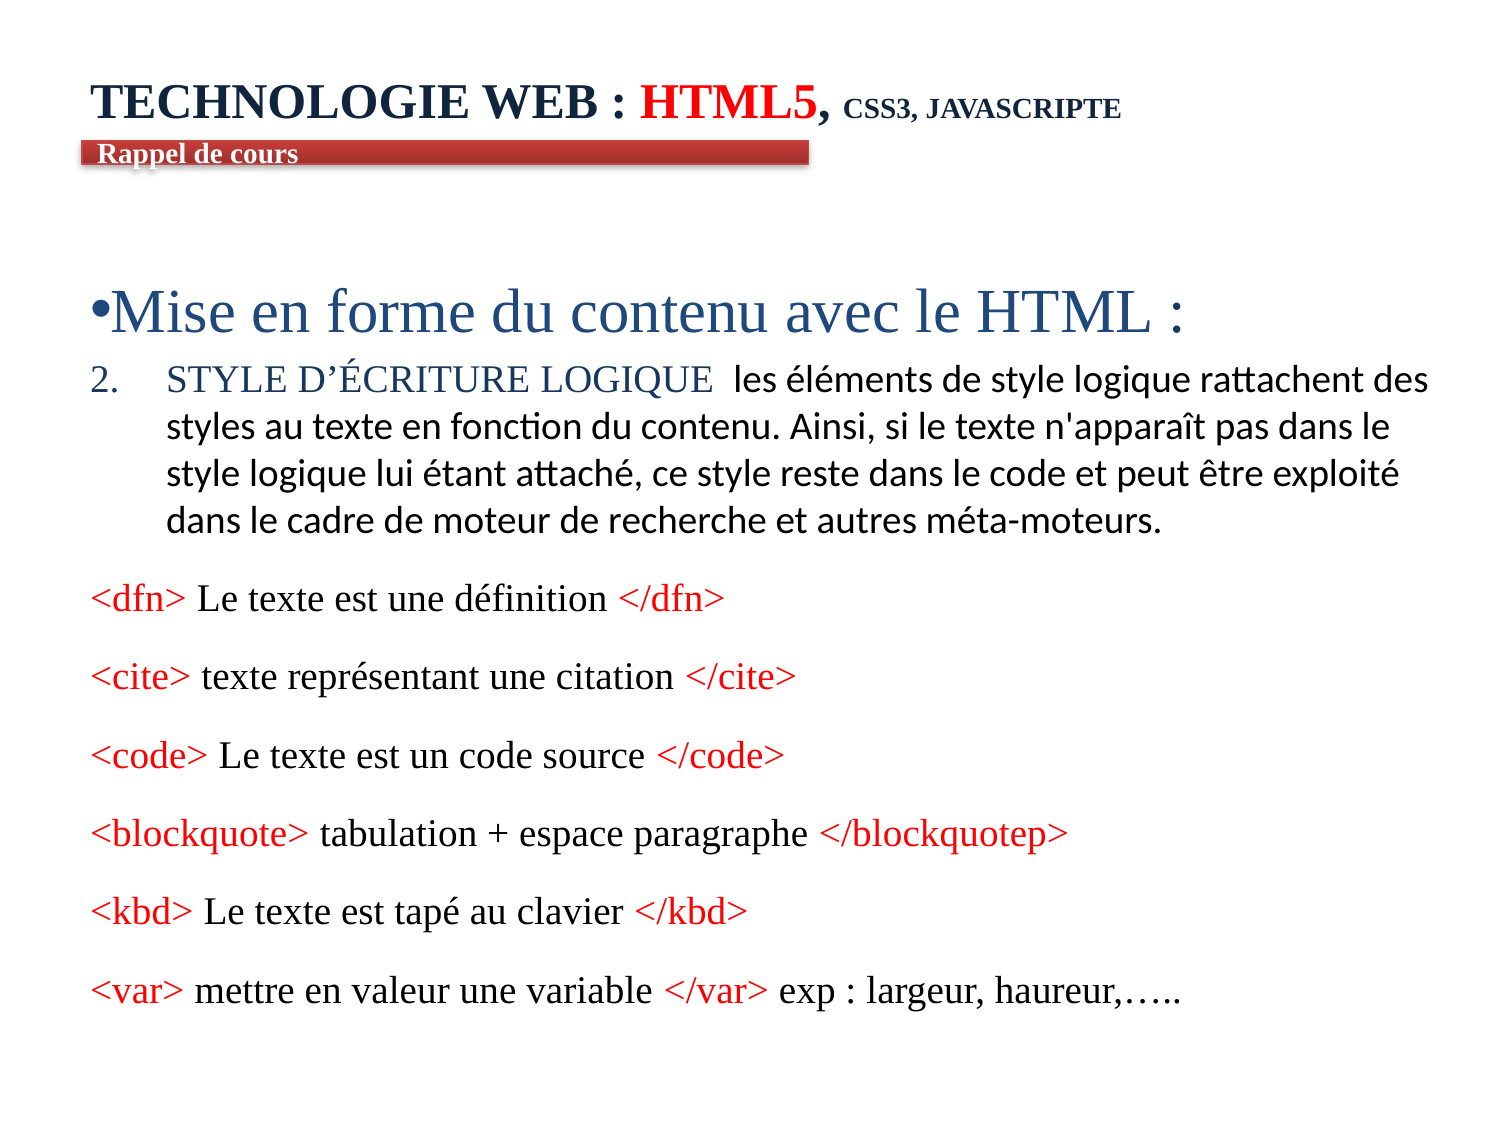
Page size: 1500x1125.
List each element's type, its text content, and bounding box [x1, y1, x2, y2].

text_box Rappel de cours [81, 140, 809, 165]
list Mise en forme du contenu avec le HTML : Style d’écriture logique les éléments de style logique rattachent des styles au texte en fonction du contenu. Ainsi, si le texte n'apparaît pas dans le style logique lui étant attaché, ce style reste dans le code et peut être exploité dans le cadre de moteur de recherche et autres méta-moteurs. <dfn> Le texte est une définition </dfn> <cite> texte représentant une citation </cite> <code> Le texte est un code source </code> <blockquote> tabulation + espace paragraphe </blockquotep> <kbd> Le texte est tapé au clavier </kbd> <var> mettre en valeur une variable </var> exp : largeur, haureur,….. [75, 262, 1454, 1020]
title TECHNOLOGIE WEB : HTML5, CSS3, JAVASCRIPTE [75, 45, 1425, 153]
